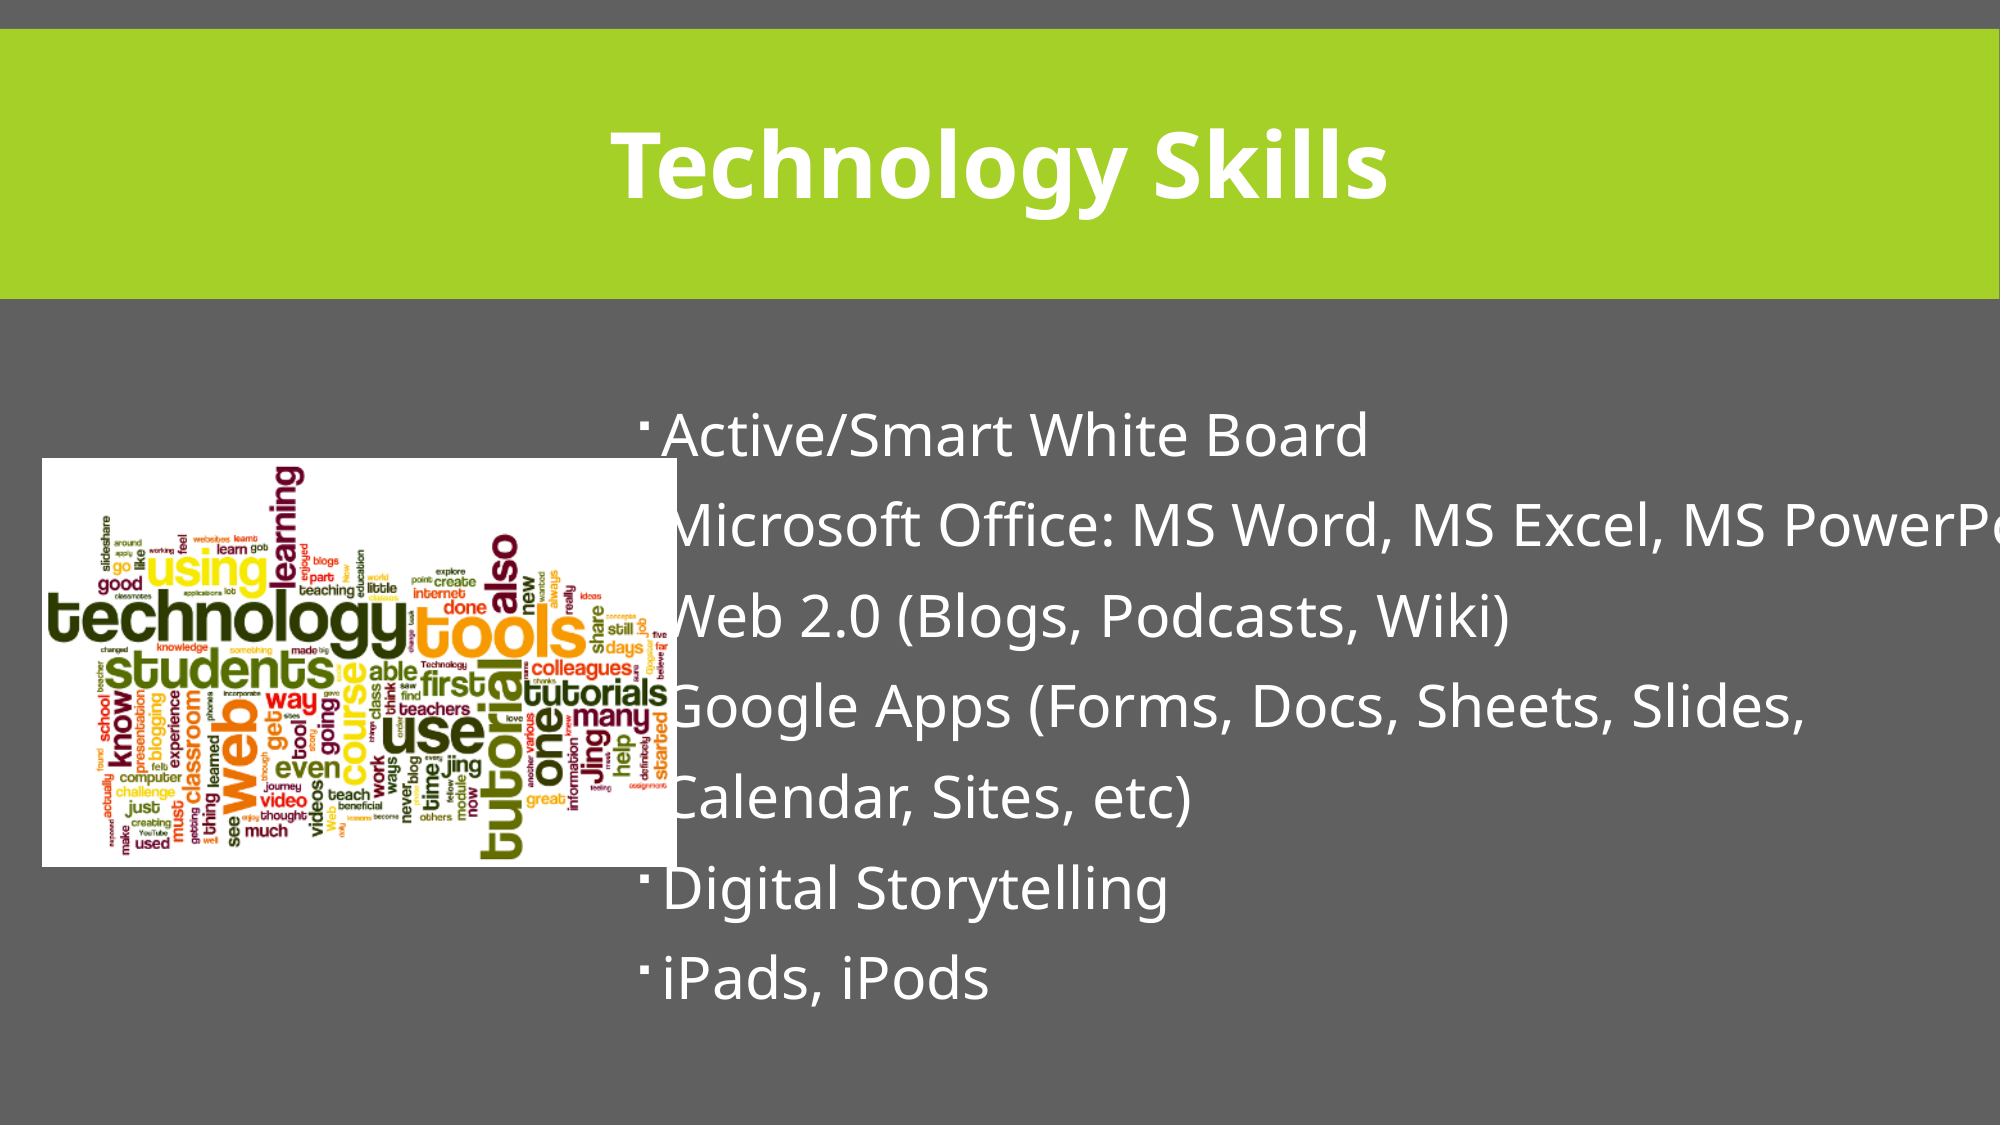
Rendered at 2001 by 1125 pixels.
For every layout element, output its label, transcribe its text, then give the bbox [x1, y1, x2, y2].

title Technology Skills [197, 46, 1803, 295]
list Active/Smart White Board Microsoft Office: MS Word, MS Excel, MS PowerPoint Web 2.0 (Blogs, Podcasts, Wiki) Google Apps (Forms, Docs, Sheets, Slides, Calendar, Sites, etc) Digital Storytelling iPads, iPods [616, 397, 2000, 1022]
picture [42, 458, 678, 867]
